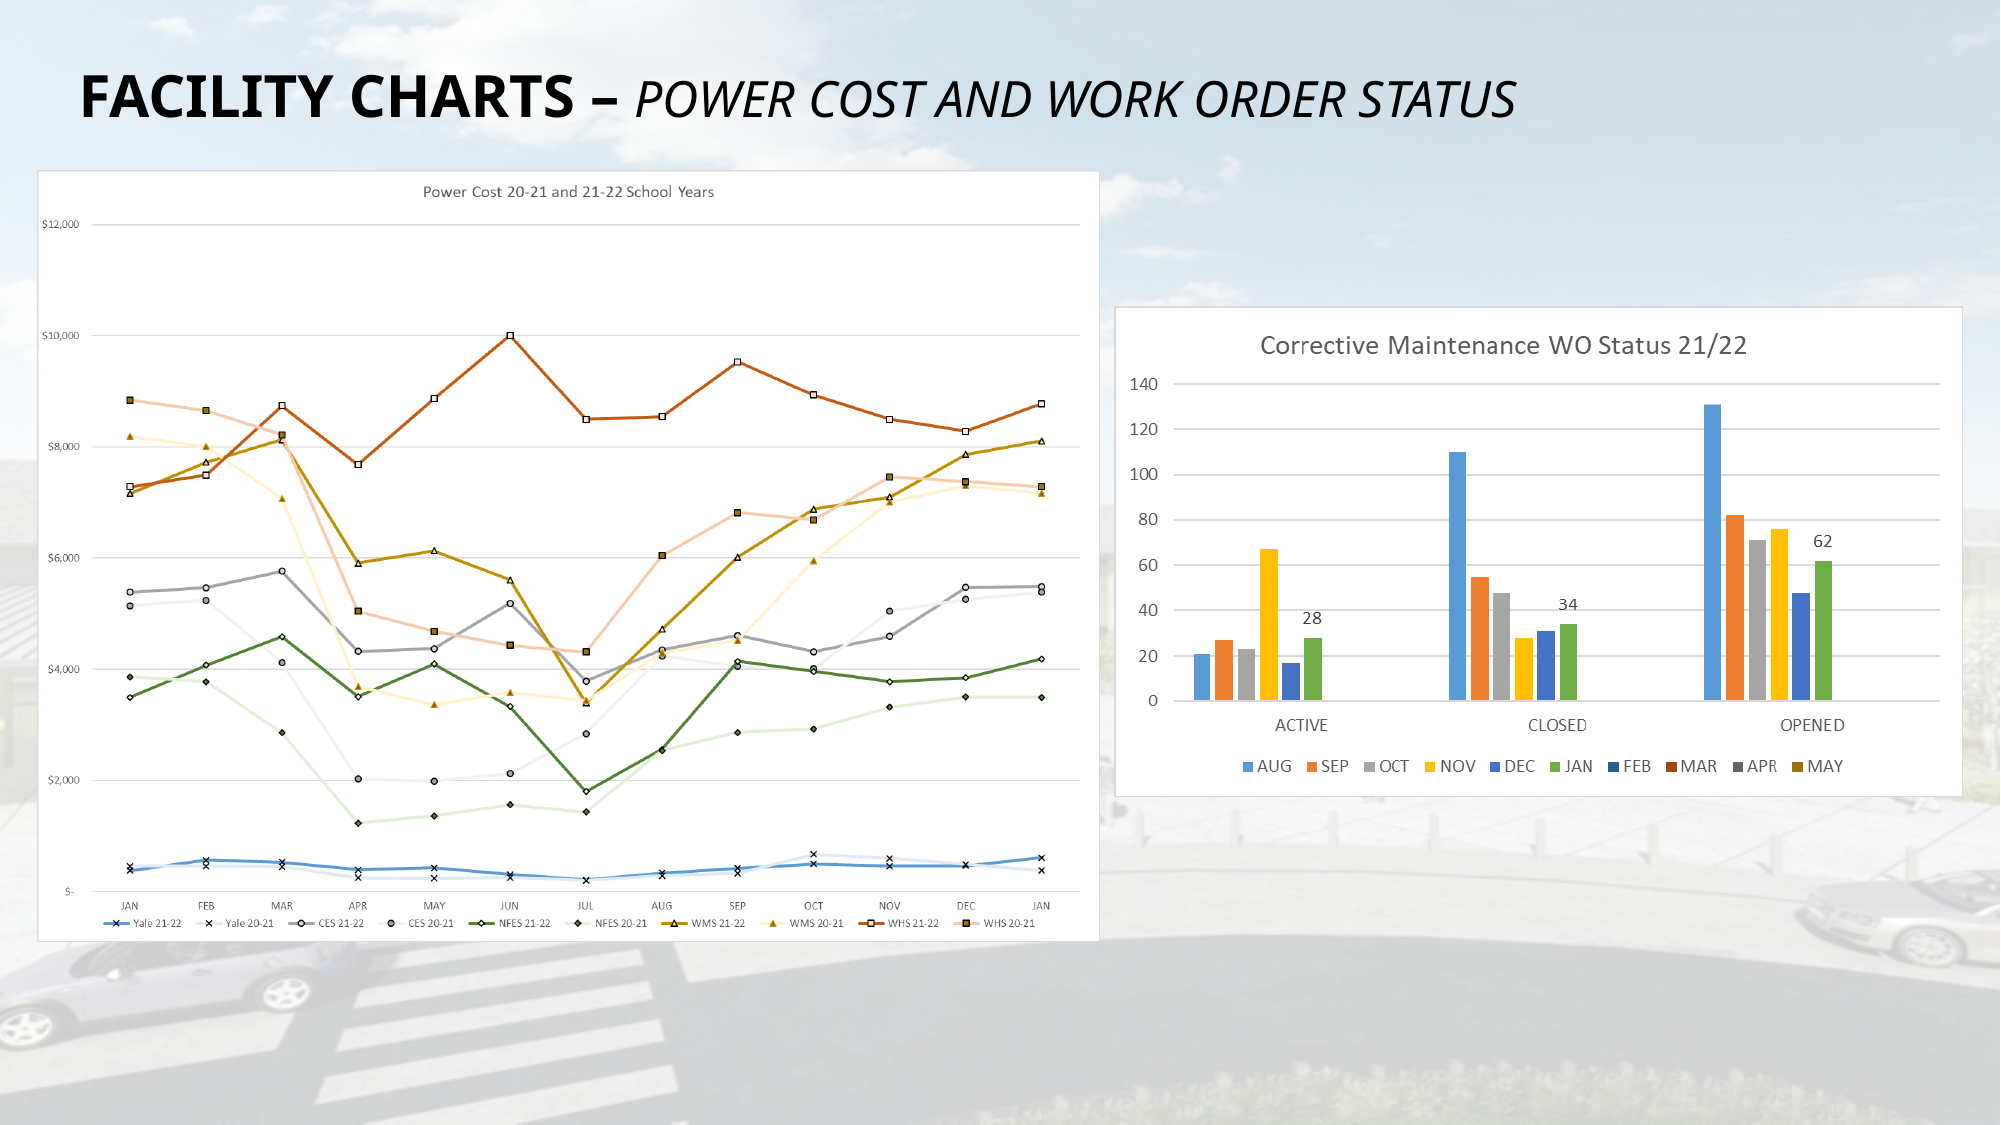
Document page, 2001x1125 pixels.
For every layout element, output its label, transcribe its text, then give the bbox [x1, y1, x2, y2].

picture [37, 170, 1100, 942]
title FACILITY CHARTS – POWER COST AND WORK ORDER STATUS [63, 47, 1789, 150]
picture [1113, 306, 1963, 797]
